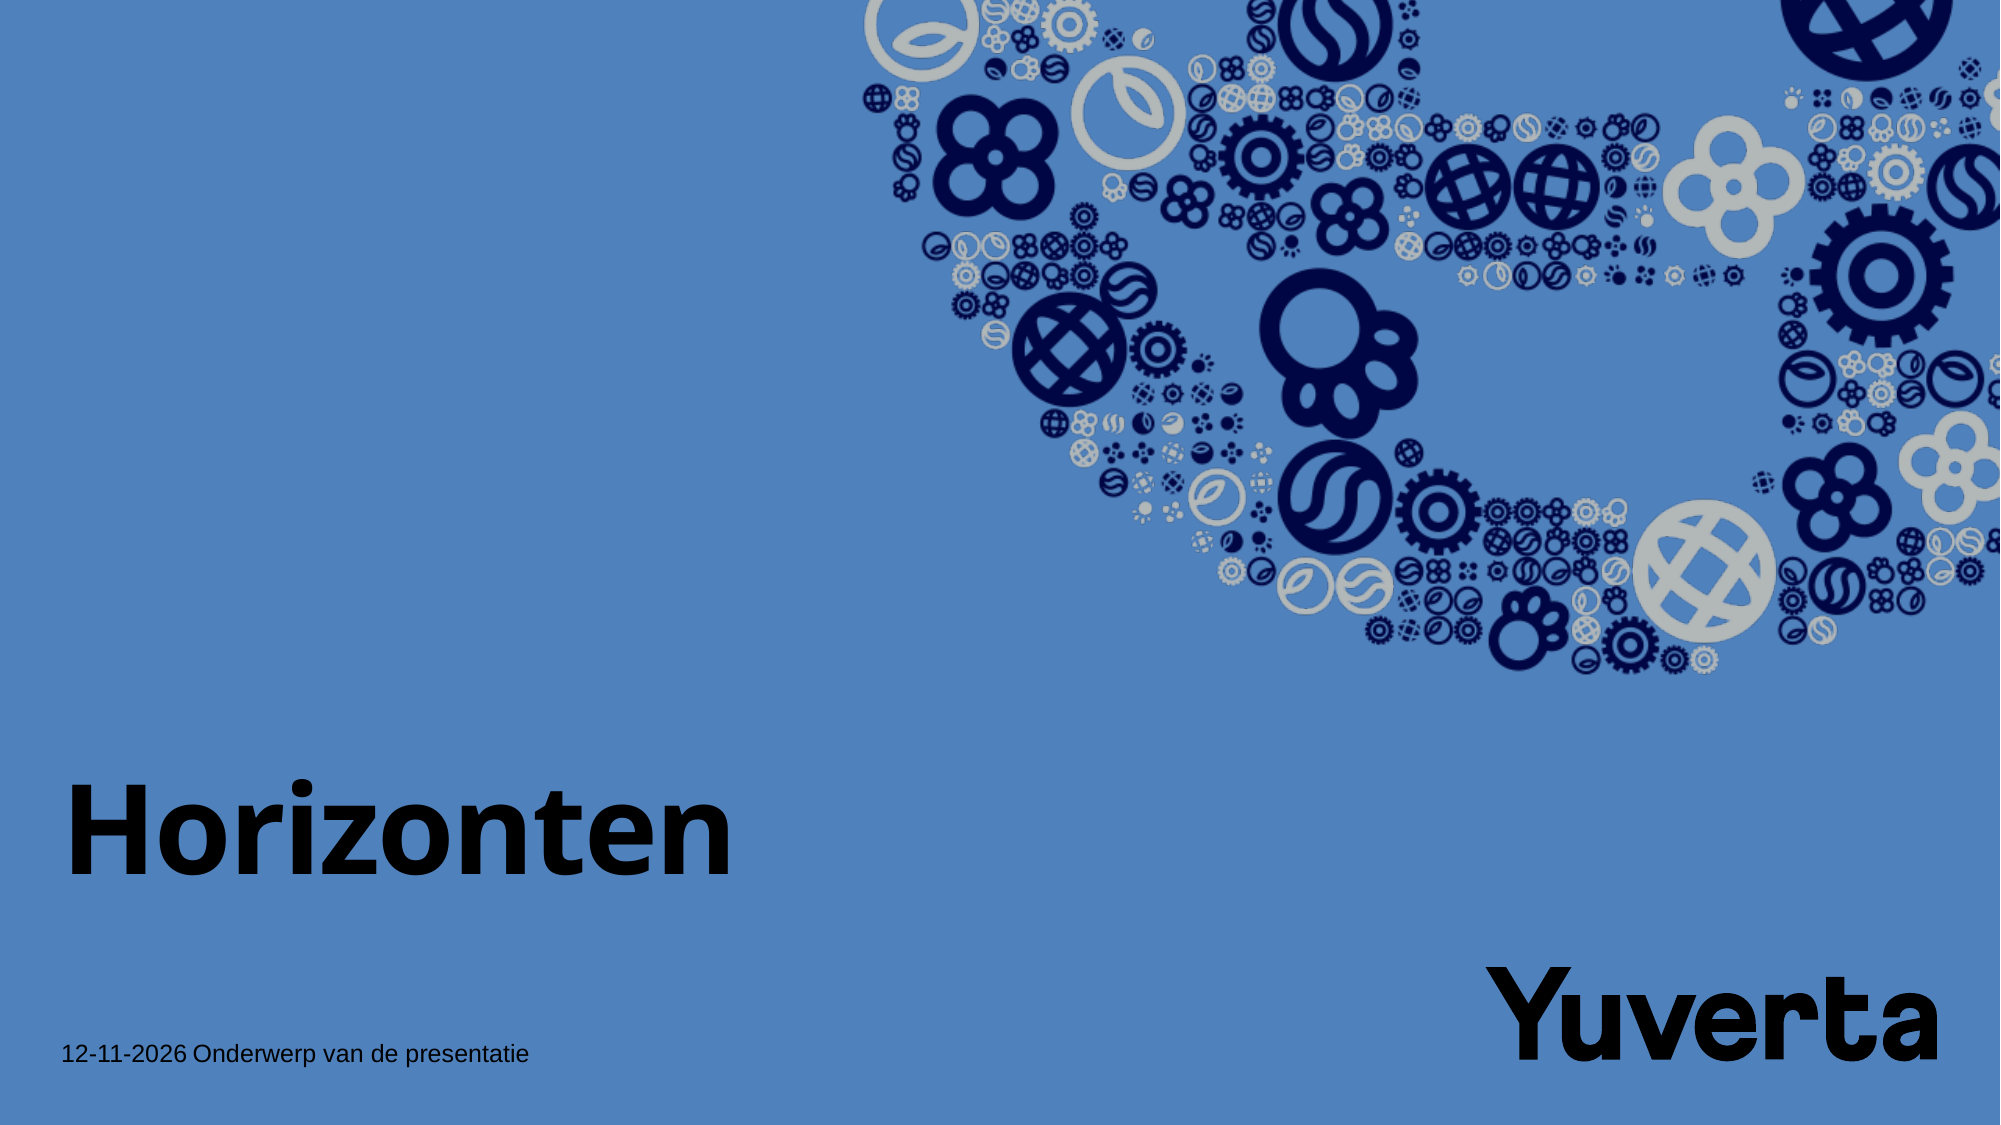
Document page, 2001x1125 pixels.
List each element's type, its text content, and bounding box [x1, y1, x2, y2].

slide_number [60, 1037, 193, 1073]
title Horizonten [60, 492, 1485, 900]
footer Onderwerp van de presentatie [193, 1037, 1000, 1073]
picture [0, 0, 2000, 1125]
